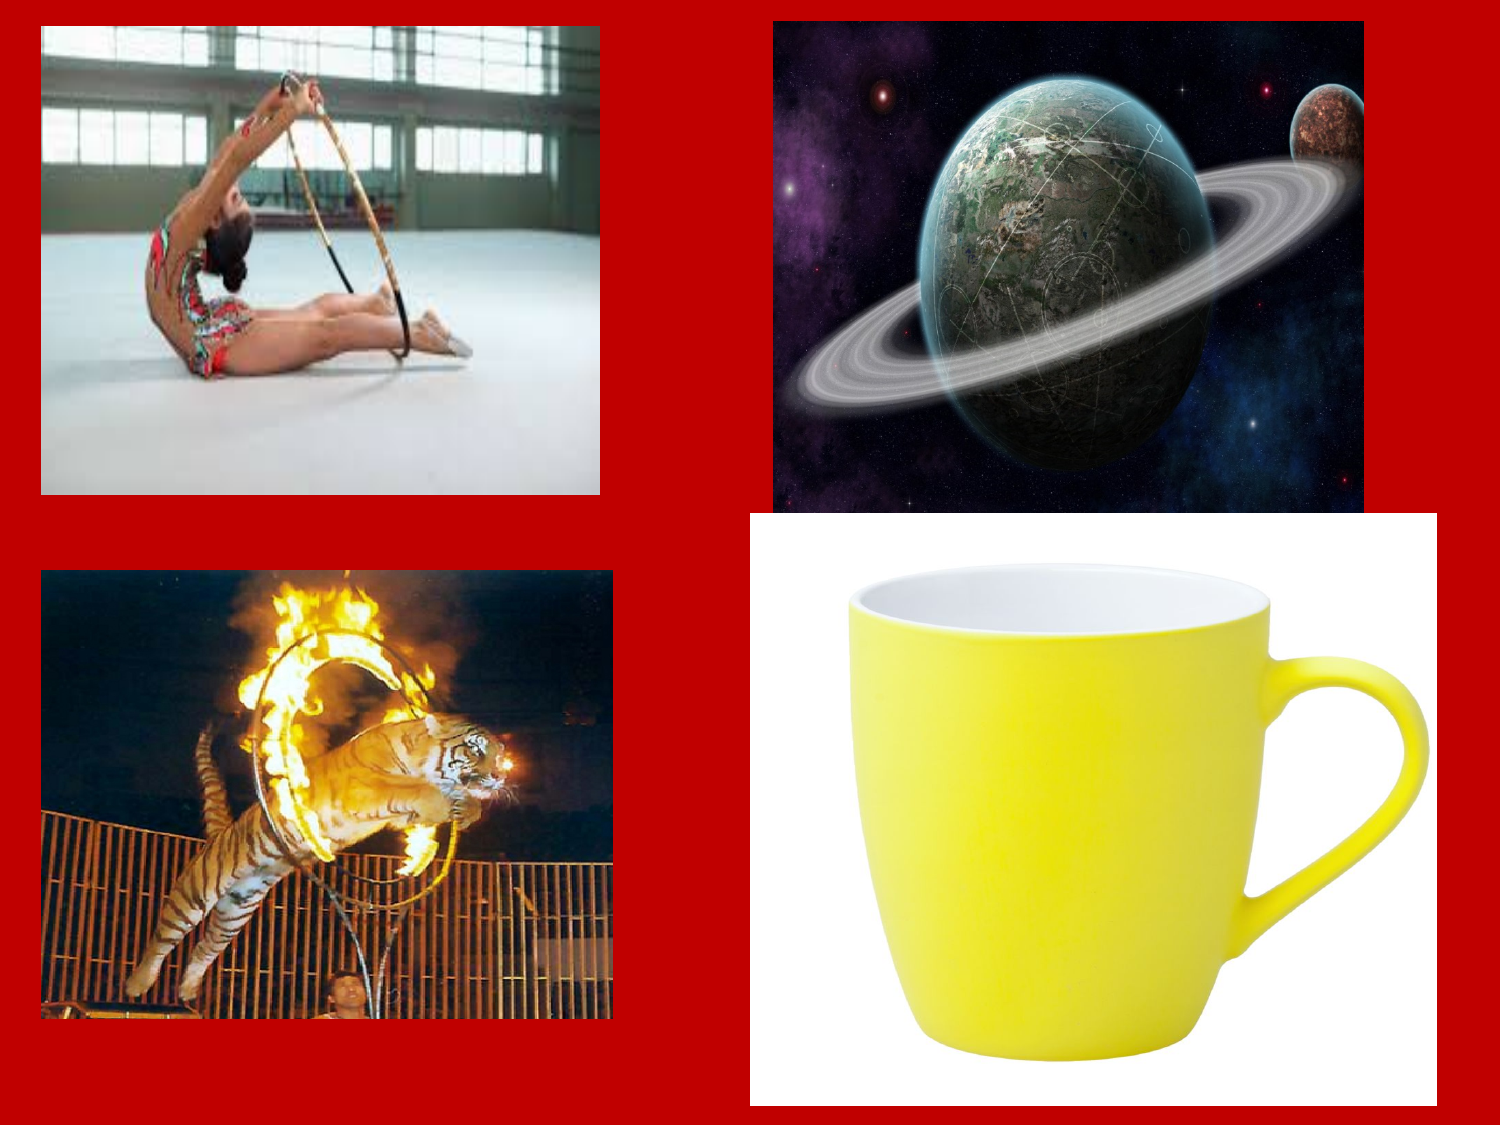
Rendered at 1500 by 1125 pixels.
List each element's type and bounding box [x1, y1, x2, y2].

picture [40, 569, 613, 1020]
picture [40, 26, 601, 495]
picture [749, 21, 1437, 1107]
